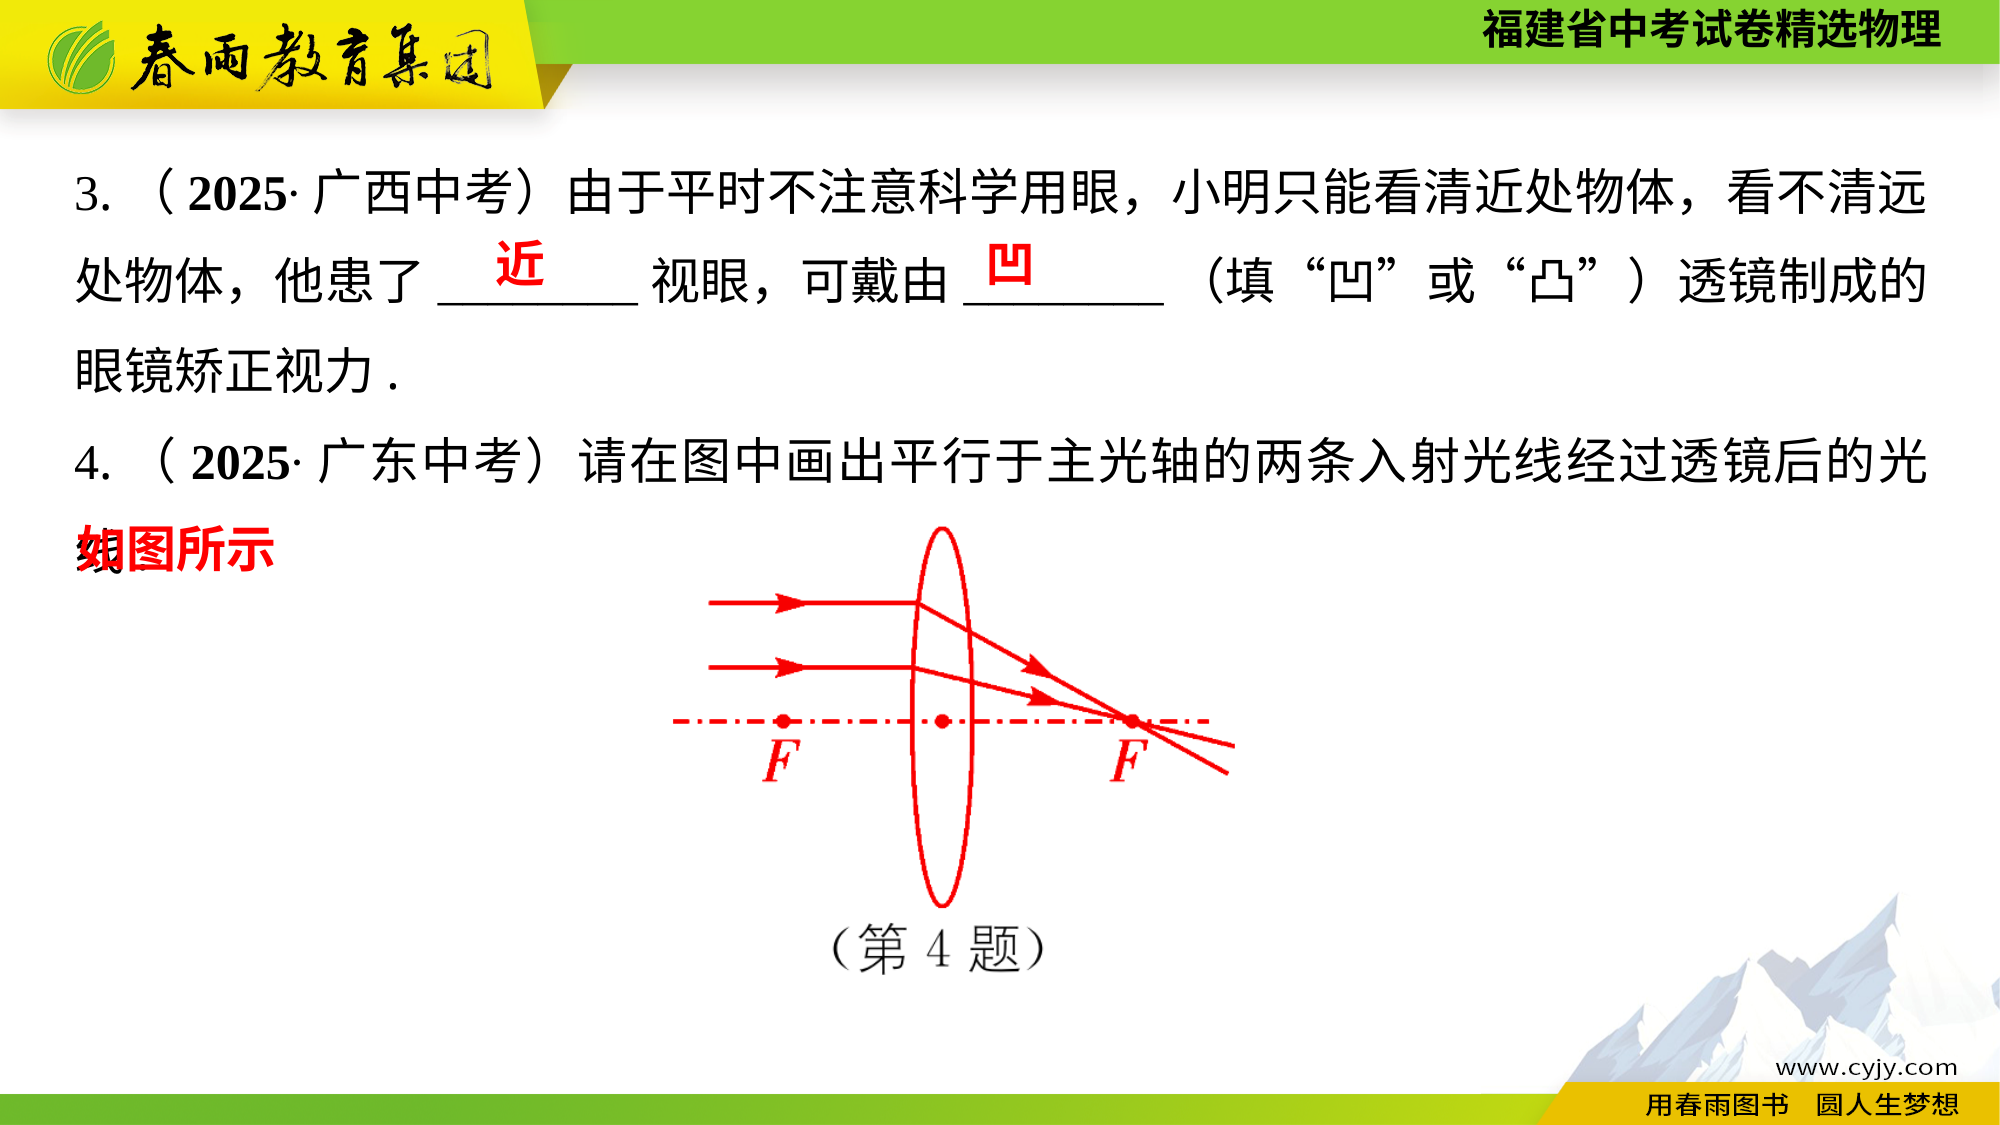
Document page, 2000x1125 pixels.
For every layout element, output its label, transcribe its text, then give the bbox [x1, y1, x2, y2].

text_box 如图所示 [61, 479, 292, 585]
list 3.（2025∙广西中考）由于平时不注意科学用眼，小明只能看清近处物体，看不清远处物体，他患了________视眼，可戴由________（填“凹”或“凸”）透镜制成的眼镜矫正视力. 4.（2025∙广东中考）请在图中画出平行于主光轴的两条入射光线经过透镜后的光线. [59, 122, 1944, 502]
picture [0, 0, 2000, 1125]
text_box 近 [481, 225, 611, 301]
text_box 凹 [970, 224, 1101, 300]
